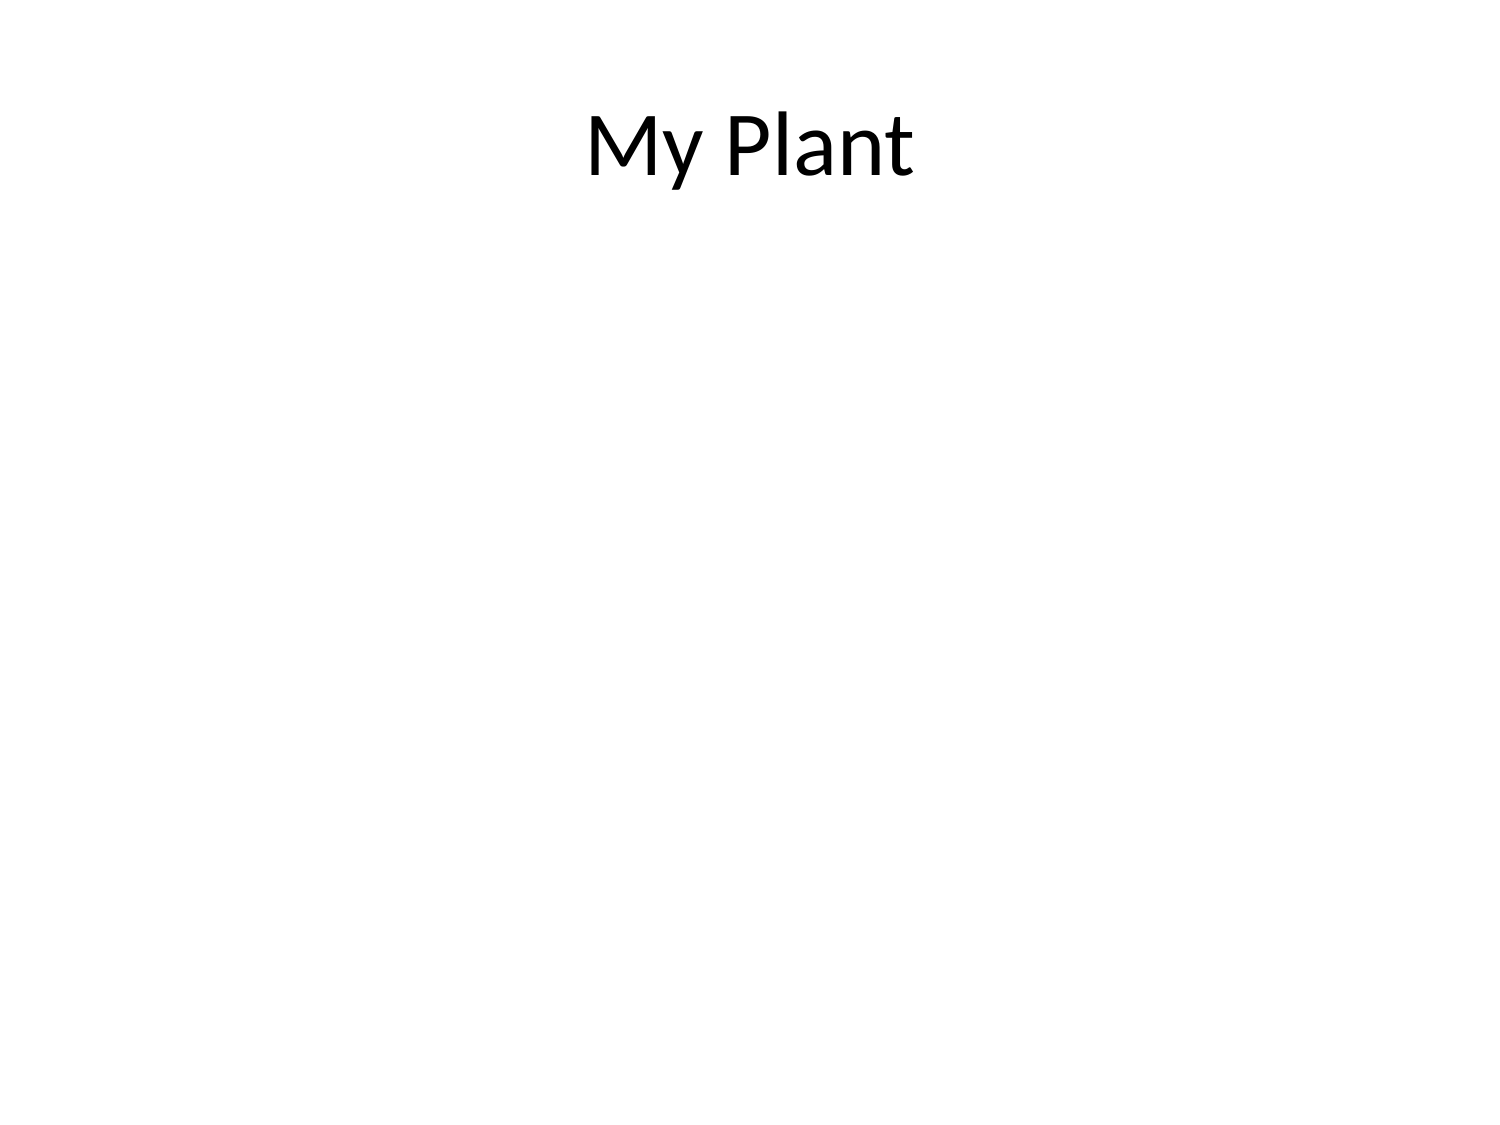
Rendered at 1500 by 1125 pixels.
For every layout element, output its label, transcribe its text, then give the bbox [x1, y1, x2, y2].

title My Plant [75, 45, 1425, 233]
